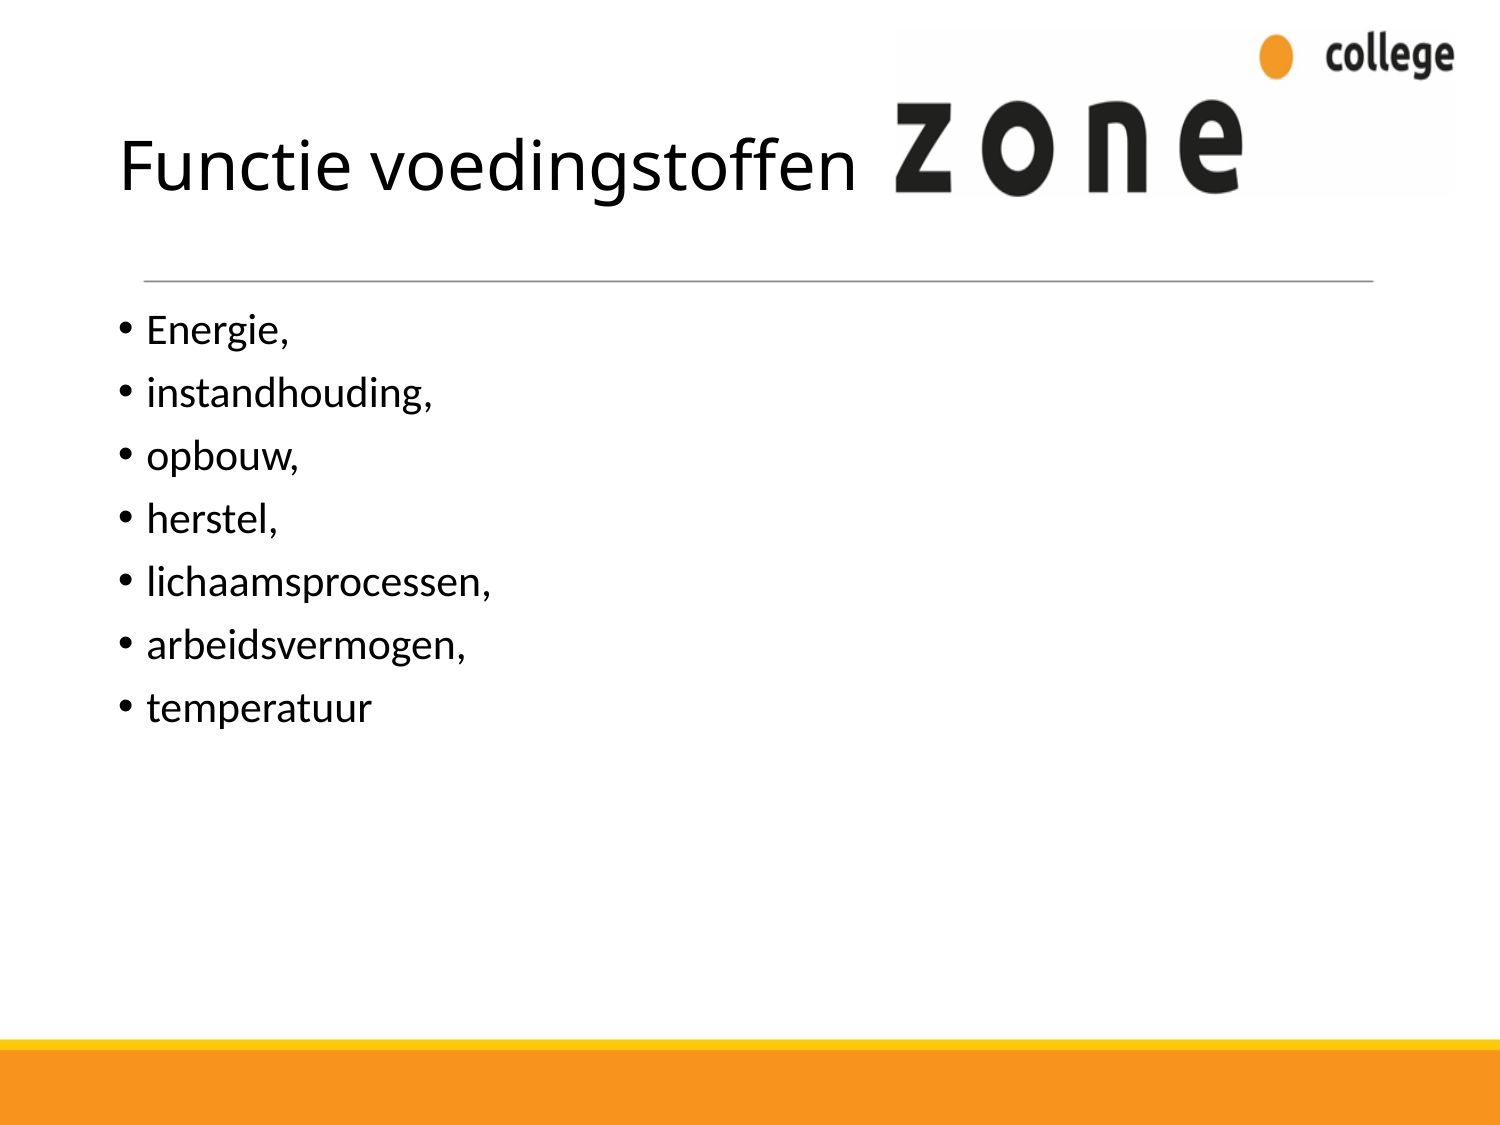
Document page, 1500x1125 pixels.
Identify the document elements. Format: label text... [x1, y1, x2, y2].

list Energie, instandhouding, opbouw, herstel, lichaamsprocessen, arbeidsvermogen, temperatuur [103, 299, 1397, 1014]
title Functie voedingstoffen [103, 59, 1397, 278]
picture [0, 0, 1500, 1125]
